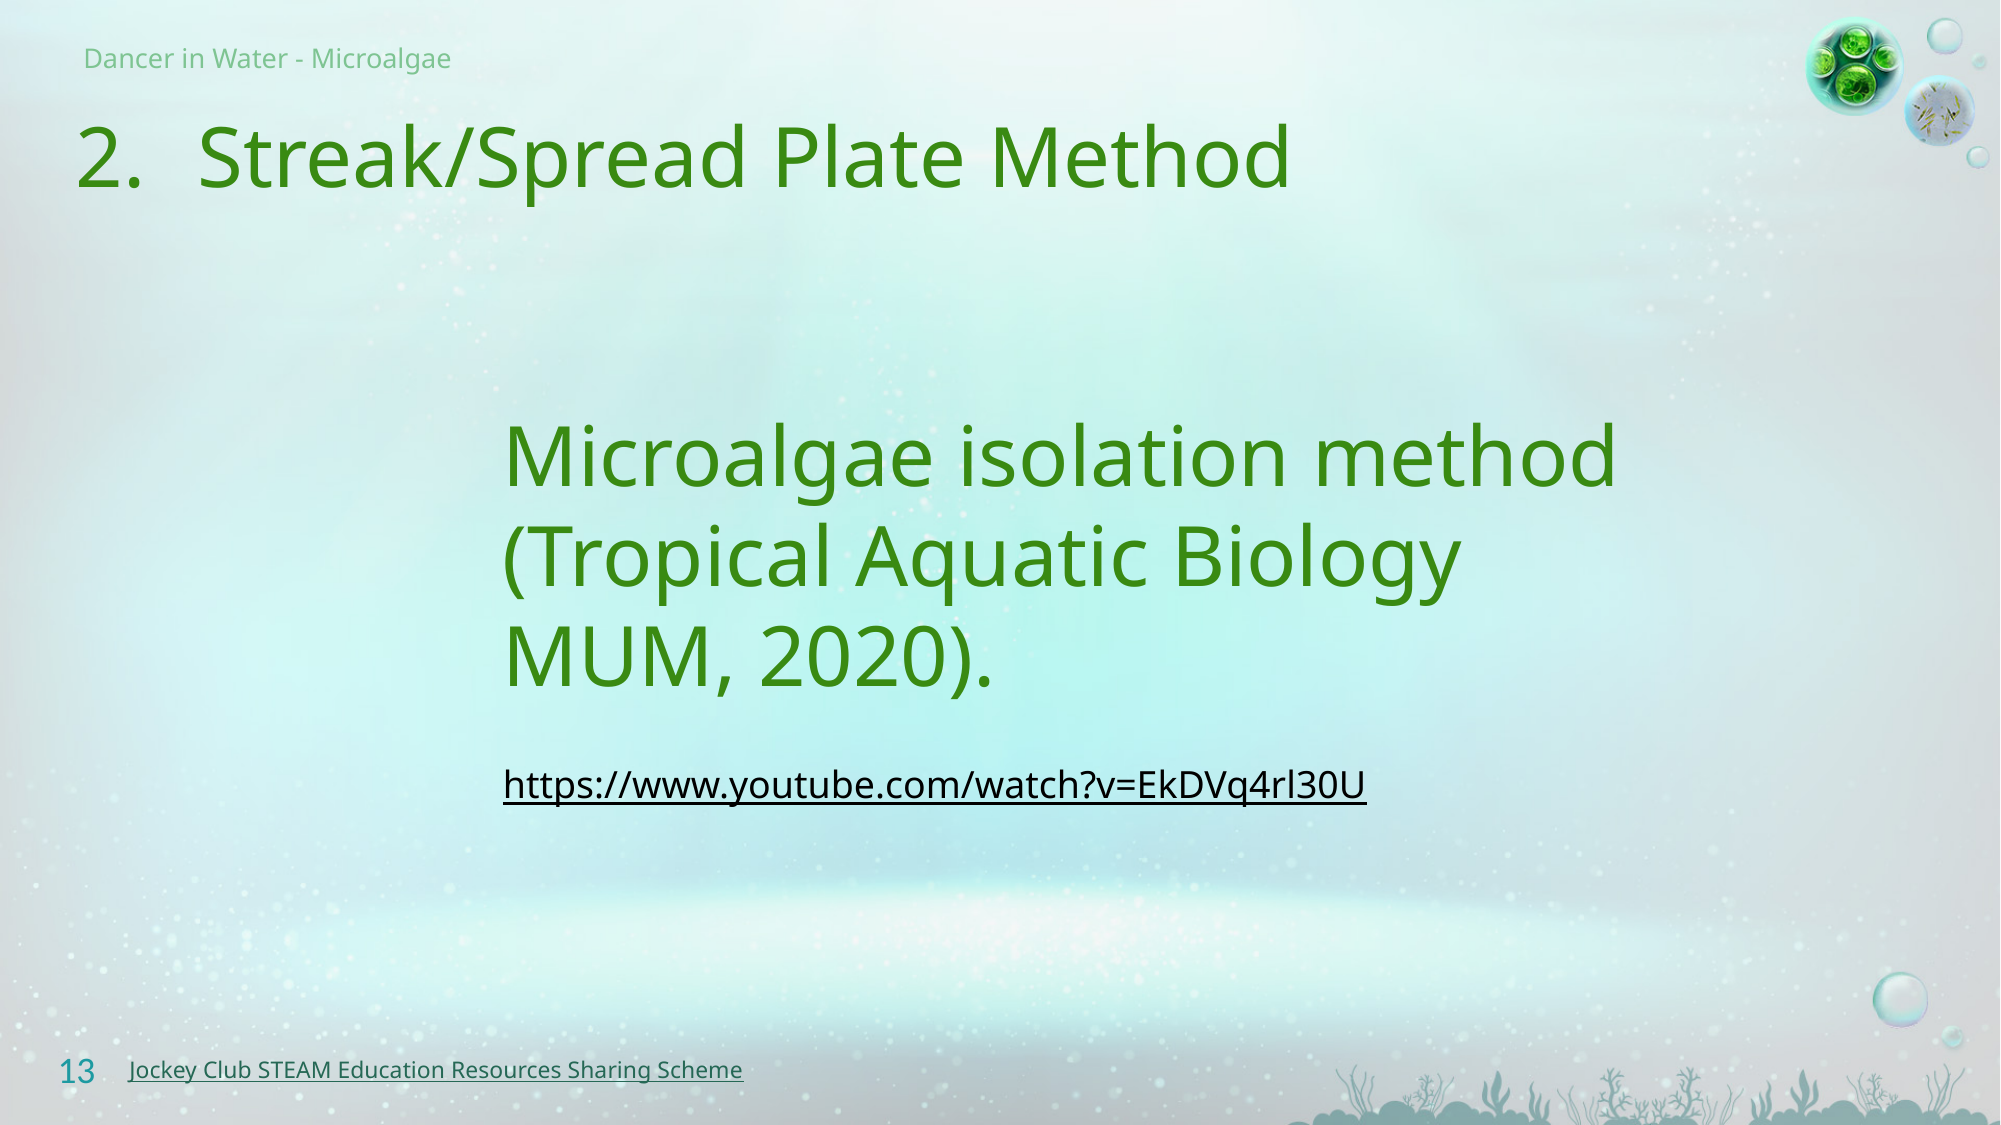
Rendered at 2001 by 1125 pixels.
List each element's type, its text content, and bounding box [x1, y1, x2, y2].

title Streak/Spread Plate Method [61, 96, 1571, 229]
text_box https://www.youtube.com/watch?v=EkDVq4rl30U [488, 754, 1579, 820]
slide_number 13 [35, 1038, 118, 1099]
picture [0, 0, 2001, 1125]
text_box Microalgae isolation method (Tropical Aquatic Biology MUM, 2020). [488, 395, 1648, 711]
